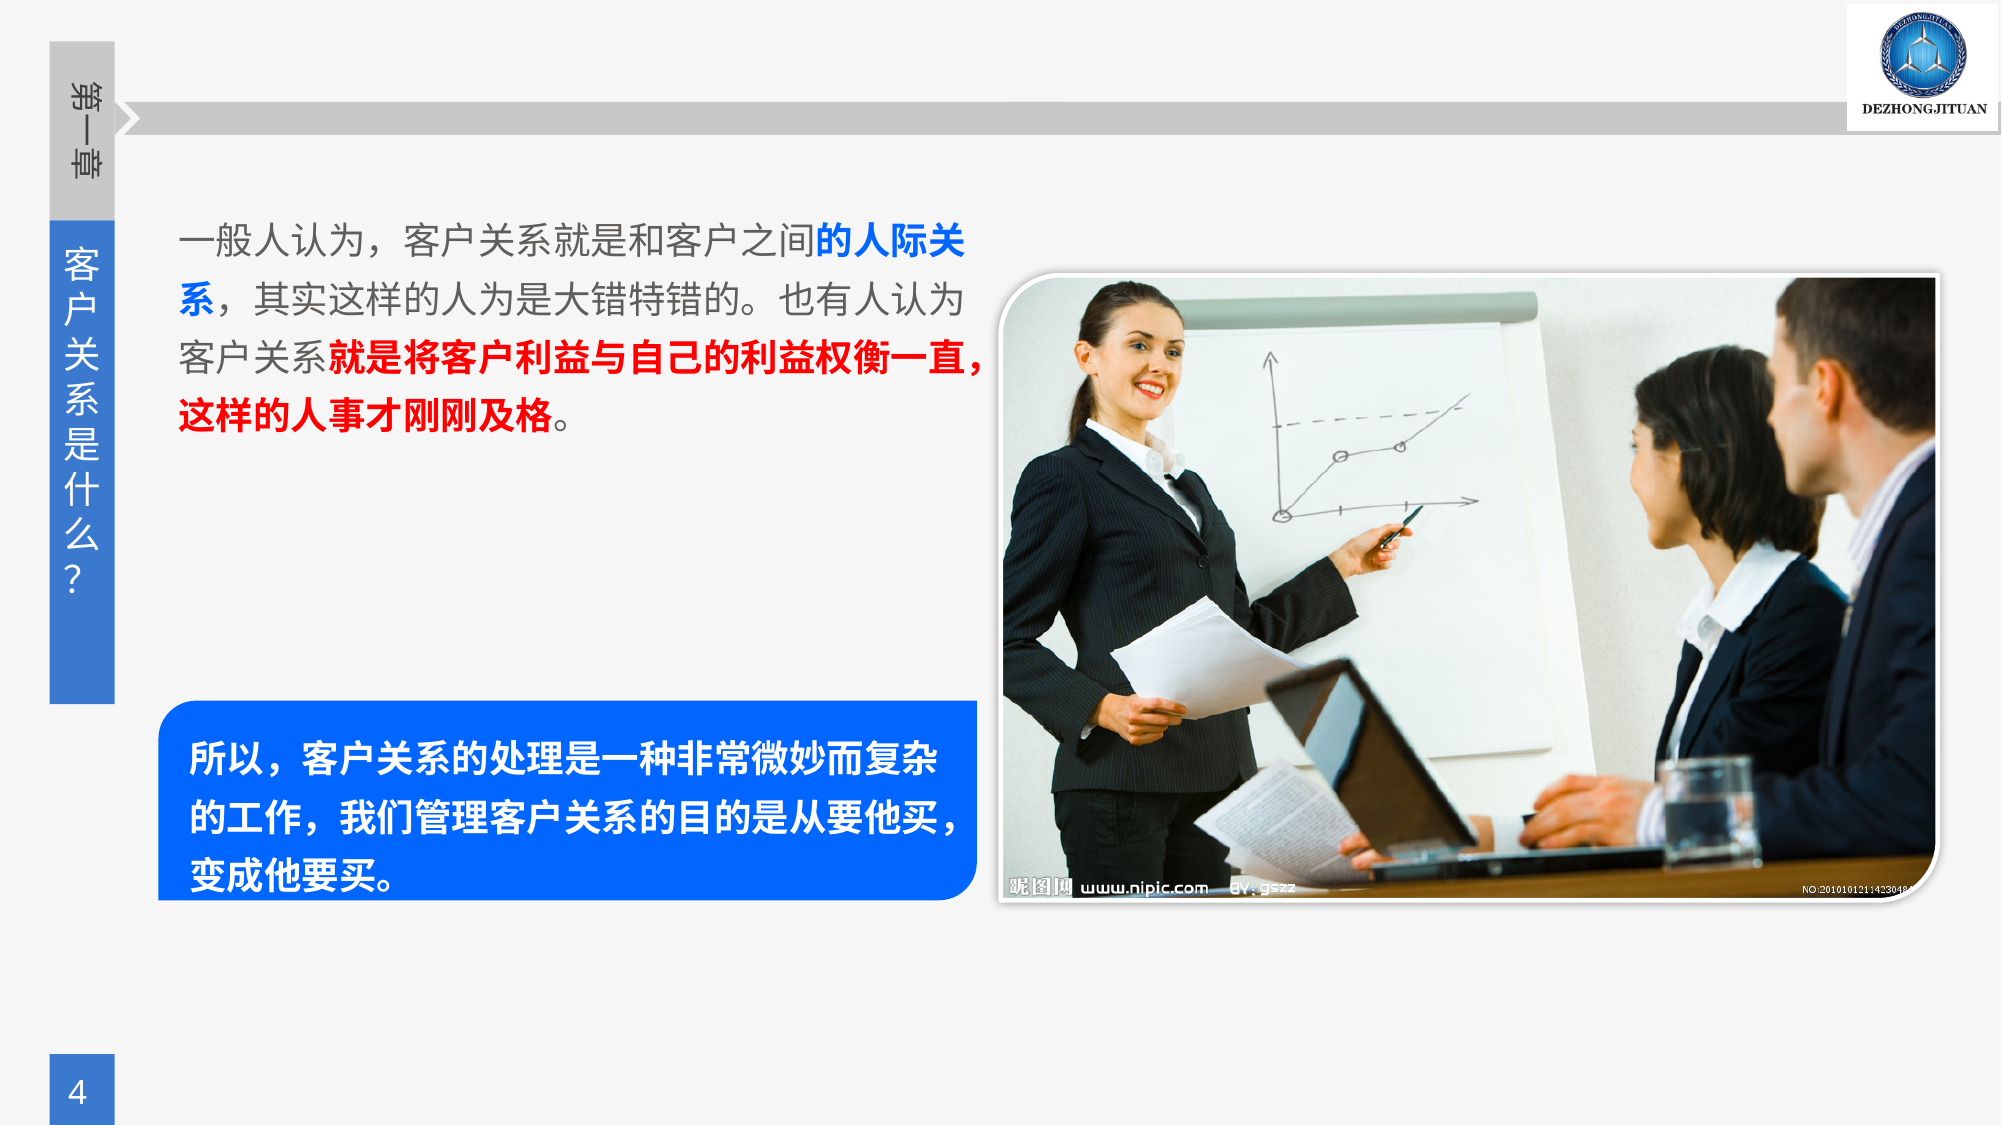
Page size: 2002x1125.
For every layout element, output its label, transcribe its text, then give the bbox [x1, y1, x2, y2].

picture [1847, 4, 1998, 131]
text_box 客户关系是什么 ？ [48, 233, 120, 609]
text_box 所以，客户关系的处理是一种非常微妙而复杂的工作，我们管理客户关系的目的是从要他买，变成他要买。 [174, 714, 962, 905]
text_box [156, 698, 979, 903]
text_box 一般人认为，客户关系就是和客户之间的人际关系，其实这样的人为是大错特错的。也有人认为客户关系就是将客户利益与自己的利益权衡一直，这样的人事才刚刚及格。 [163, 196, 982, 445]
picture [1000, 275, 1938, 901]
